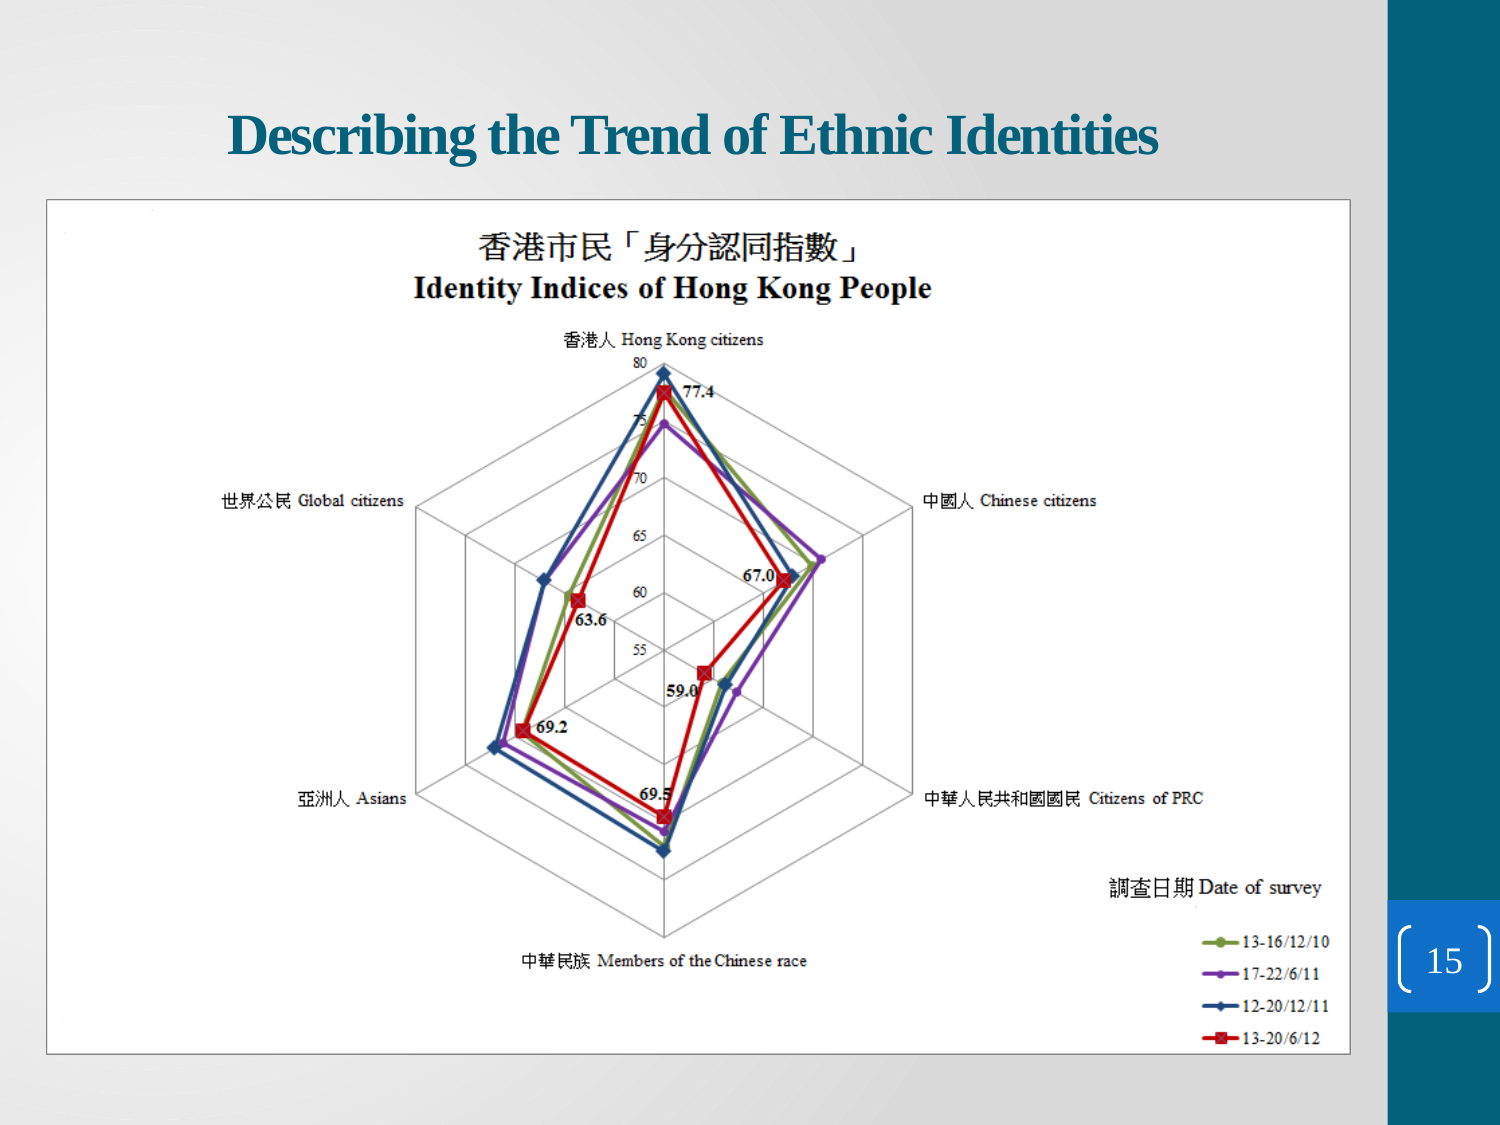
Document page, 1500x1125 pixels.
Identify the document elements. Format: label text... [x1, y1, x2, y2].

slide_number 15 [1397, 924, 1492, 994]
title Describing the Trend of Ethnic Identities [75, 66, 1325, 191]
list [46, 198, 1351, 1056]
